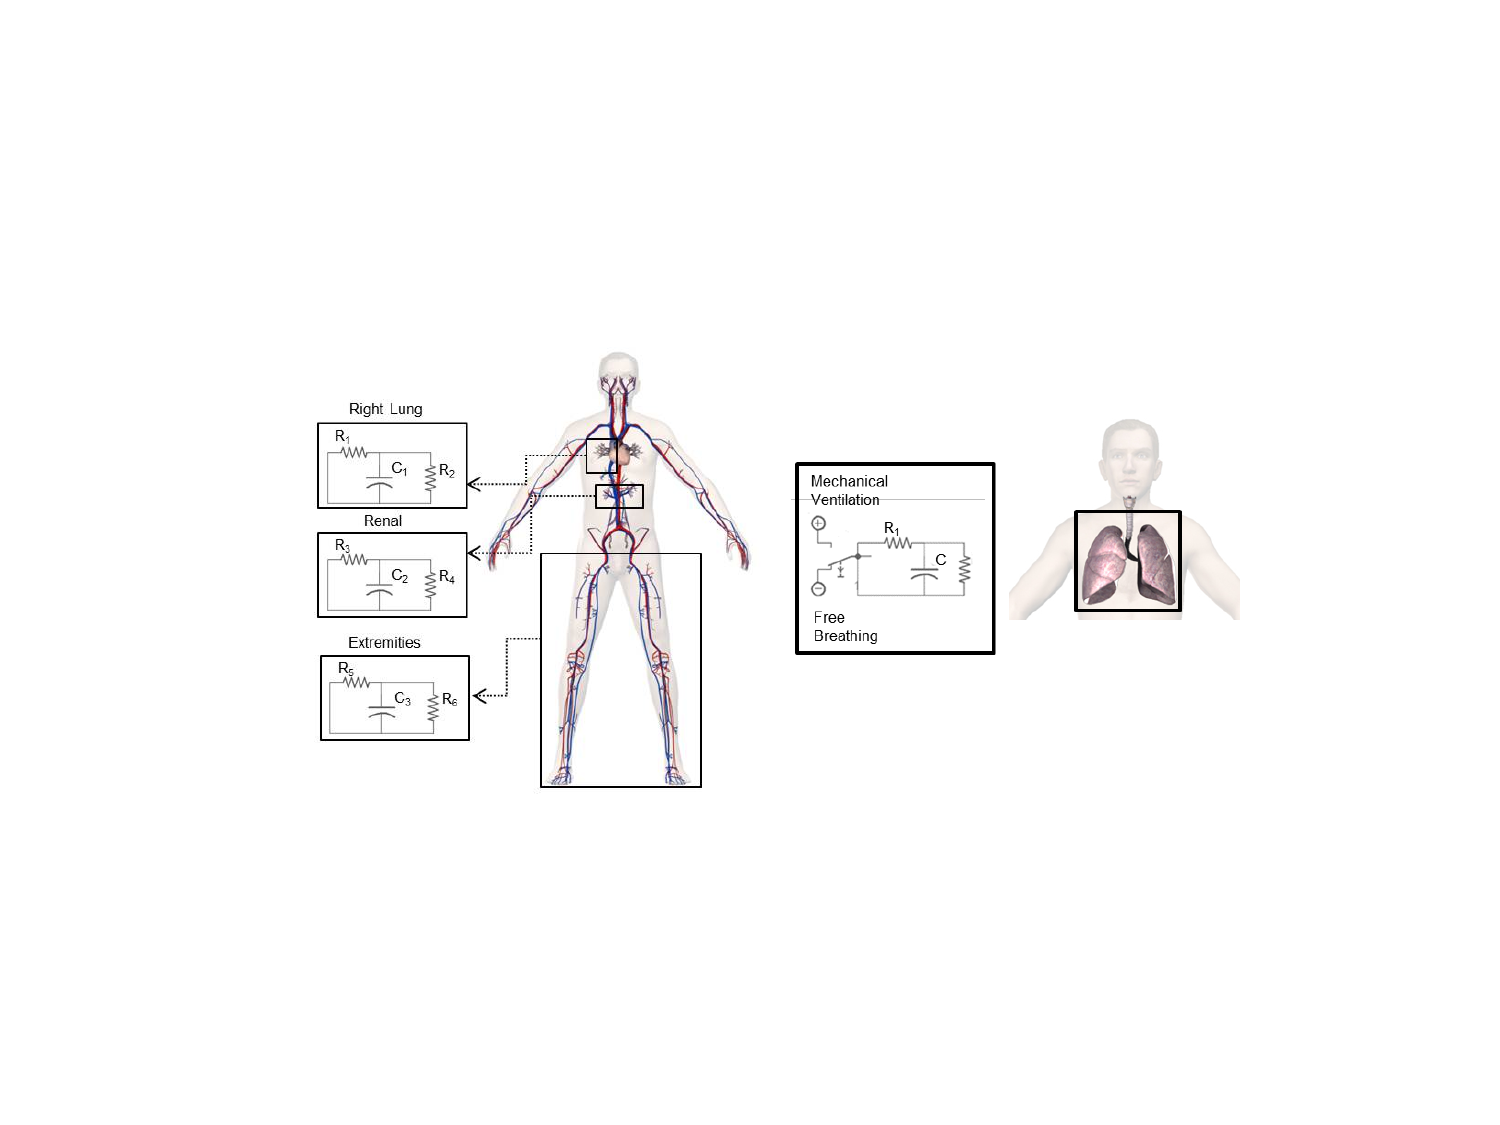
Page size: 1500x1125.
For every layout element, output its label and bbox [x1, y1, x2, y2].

picture [262, 347, 1261, 805]
